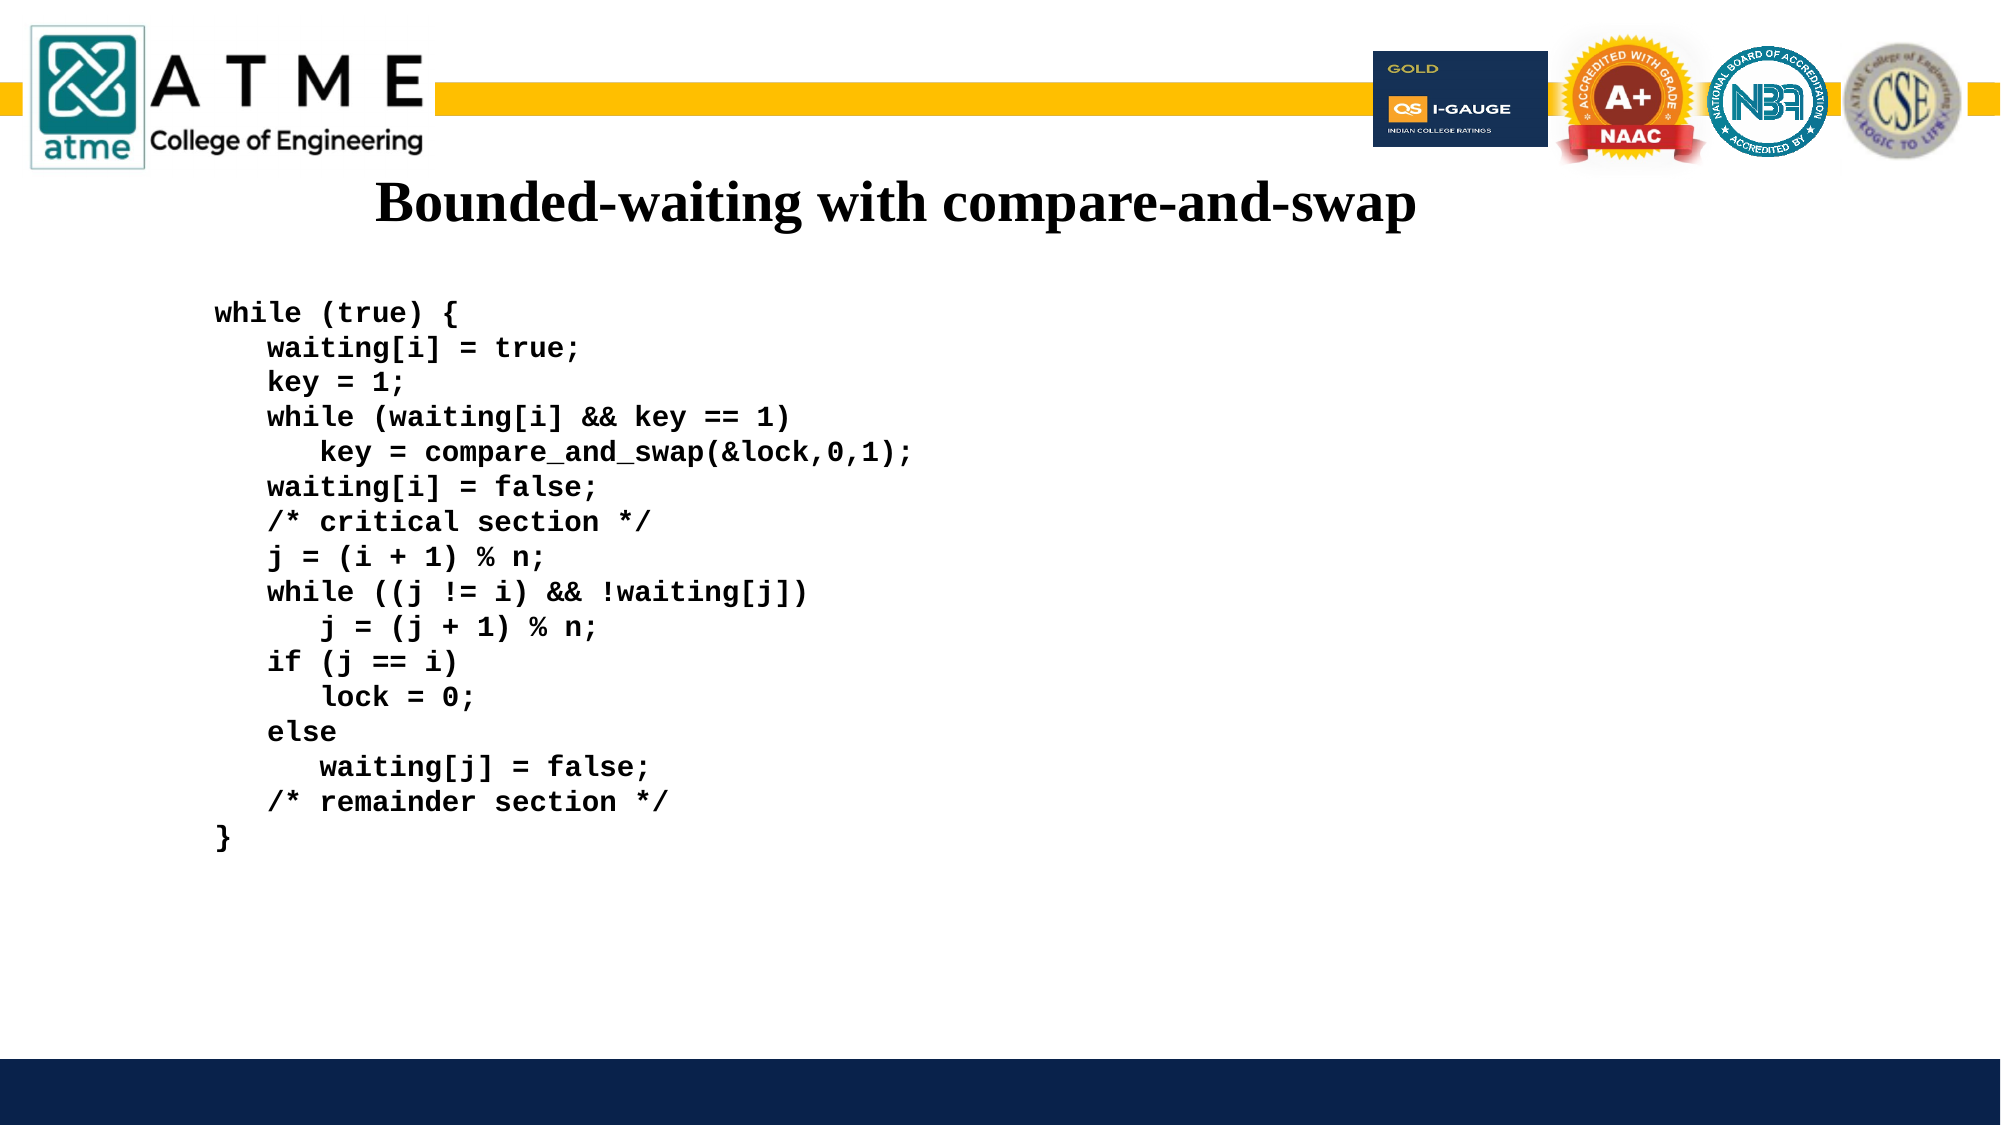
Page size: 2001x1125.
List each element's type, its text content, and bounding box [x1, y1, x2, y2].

picture [0, 1059, 2001, 1125]
picture [22, 15, 435, 178]
picture [1840, 26, 1968, 176]
list while (true) { waiting[i] = true; key = 1; while (waiting[i] && key == 1) key = compare_and_swap(&lock,0,1); waiting[i] = false; /* critical section */ j = (i + 1) % n; while ((j != i) && !waiting[j]) j = (j + 1) % n; if (j == i) lock = 0; else waiting[j] = false; /* remainder section */ } [199, 285, 1187, 1029]
picture [1373, 20, 1828, 180]
title Bounded-waiting with compare-and-swap [246, 155, 1548, 250]
